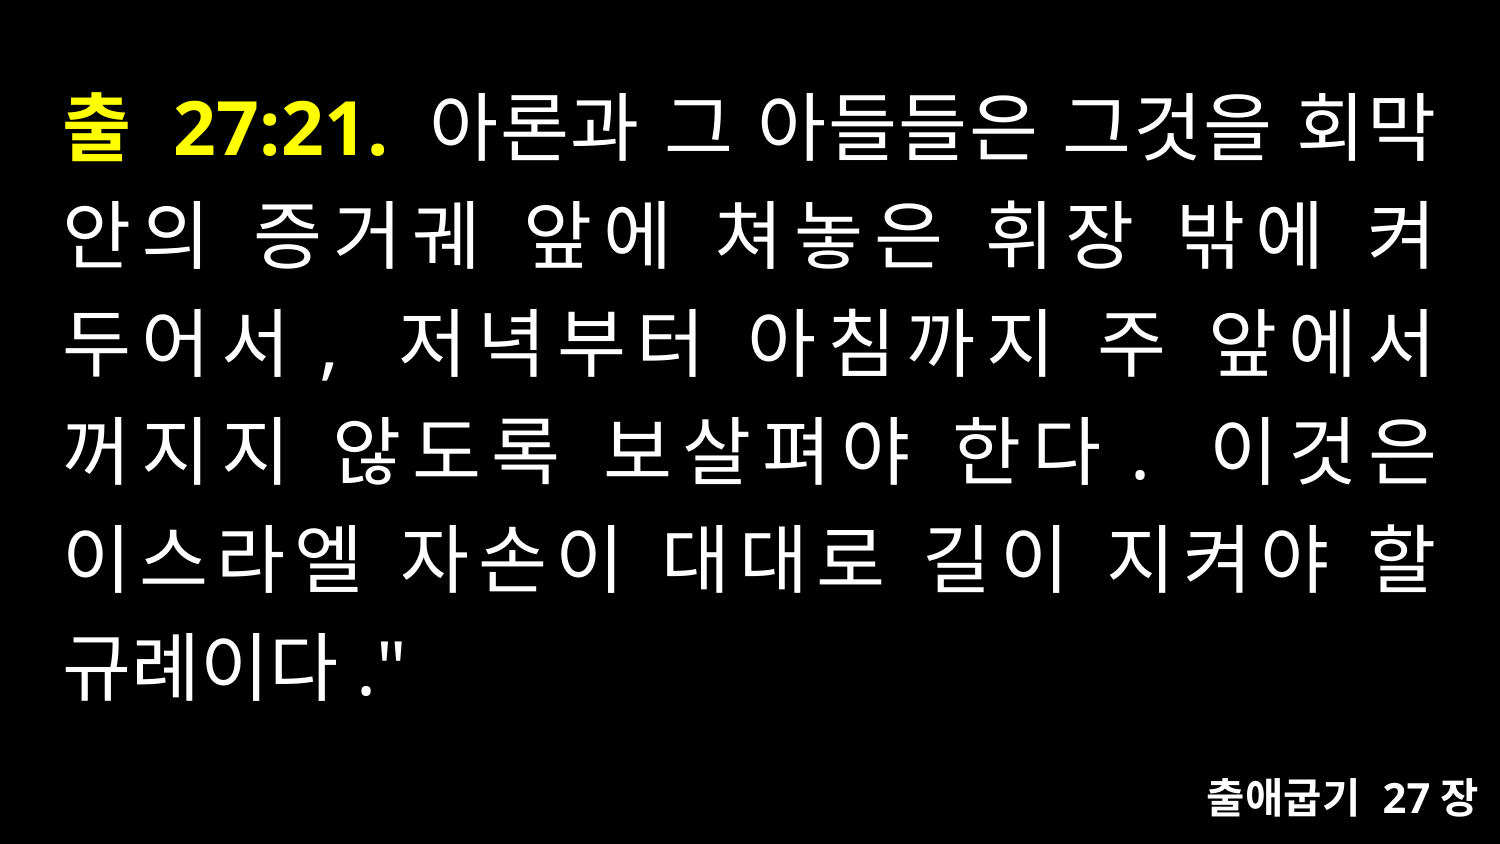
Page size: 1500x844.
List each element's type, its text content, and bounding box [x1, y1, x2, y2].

subtitle 출애굽기 27장 [916, 770, 1500, 844]
title 출 27:21. 아론과 그 아들들은 그것을 회막 안의 증거궤 앞에 쳐놓은 휘장 밖에 켜 두어서, 저녁부터 아침까지 주 앞에서 꺼지지 않도록 보살펴야 한다. 이것은 이스라엘 자손이 대대로 길이 지켜야 할 규례이다." [0, 0, 1500, 844]
